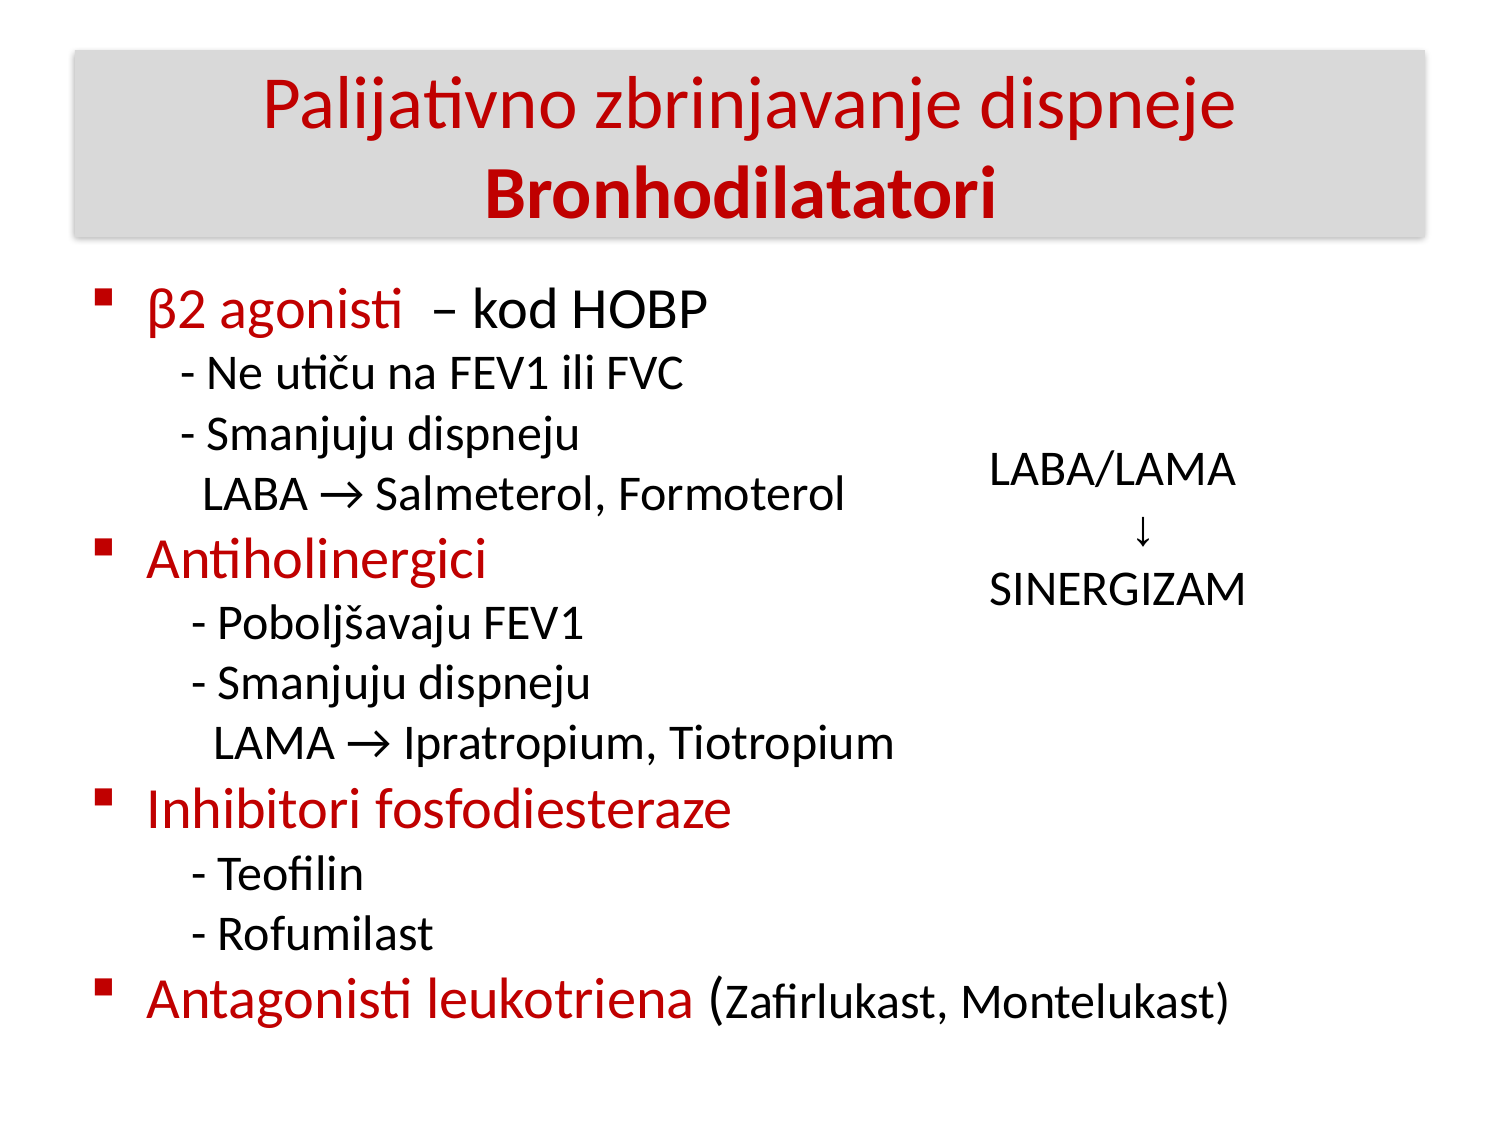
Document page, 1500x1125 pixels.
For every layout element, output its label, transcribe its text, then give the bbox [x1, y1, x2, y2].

text_box Palijativno zbrinjavanje dispneje Bronhodilatatori [74, 50, 1425, 238]
text_box LABA/LAMA ↓ SINERGIZAM [975, 428, 1300, 668]
list β2 agonisti – kod HOBP - Ne utiču na FEV1 ili FVC - Smanjuju dispneju LABA → Salmeterol, Formoterol Antiholinergici - Poboljšavaju FEV1 - Smanjuju dispneju LAMA → Ipratropium, Tiotropium Inhibitori fosfodiesteraze - Teofilin - Rofumilast Antagonisti leukotriena (Zafirlukast, Montelukast) [75, 262, 1425, 1005]
